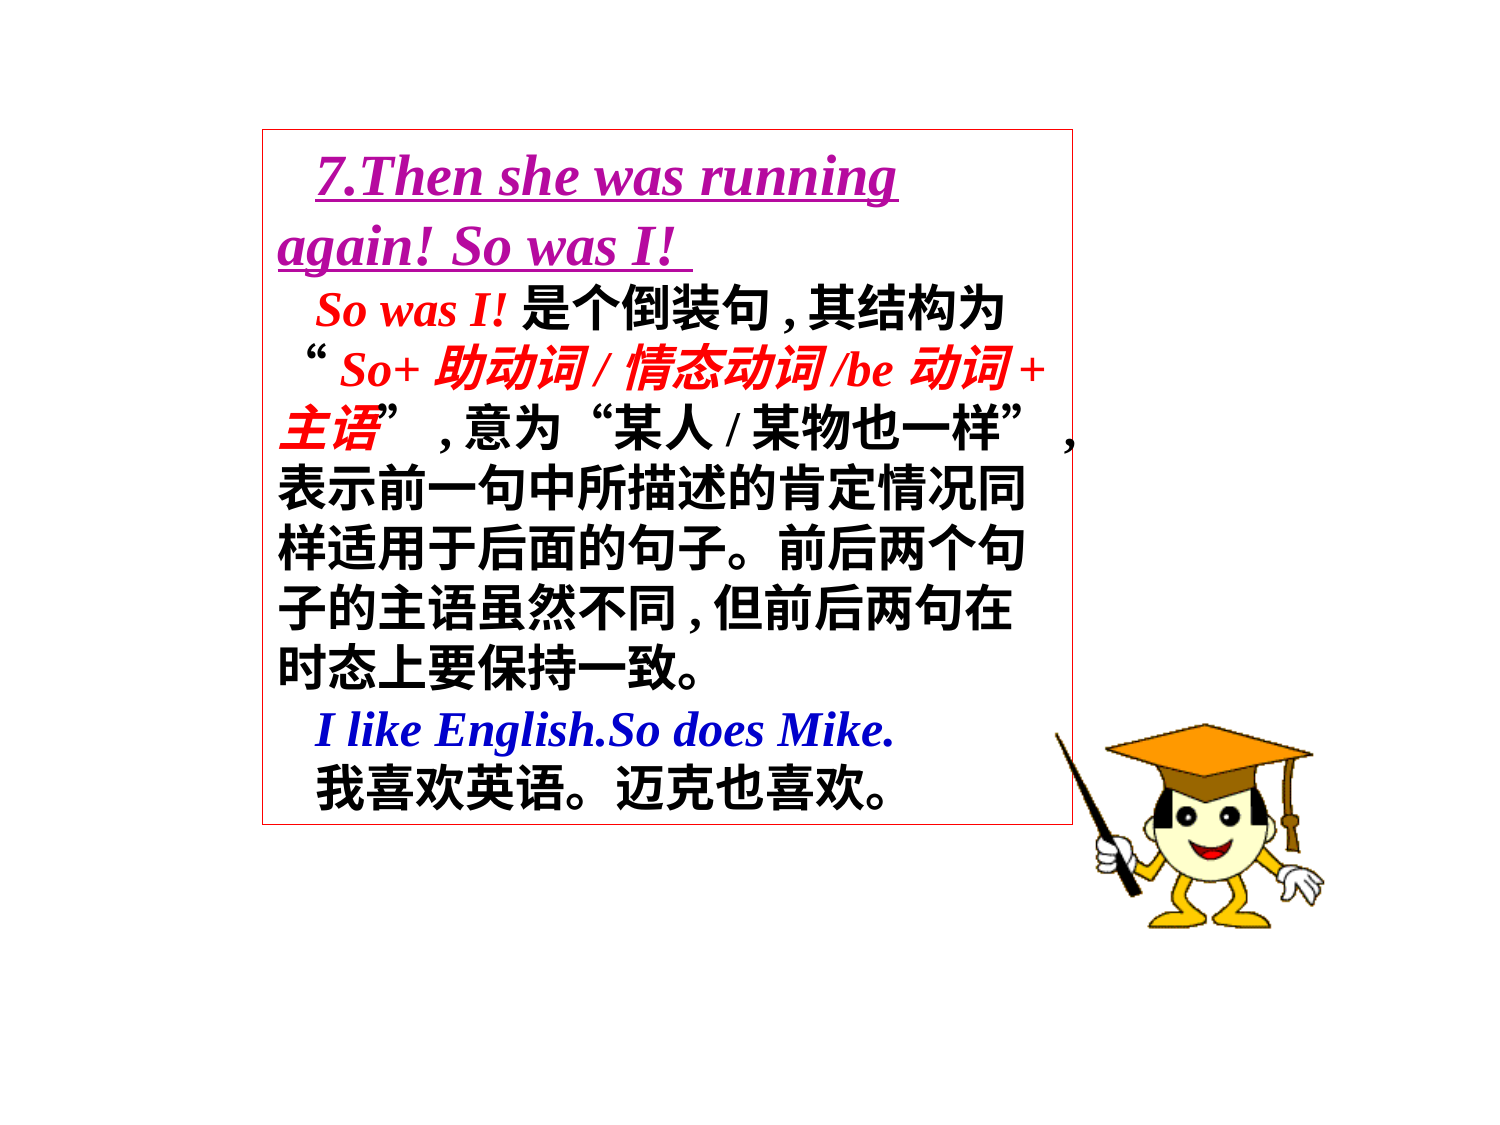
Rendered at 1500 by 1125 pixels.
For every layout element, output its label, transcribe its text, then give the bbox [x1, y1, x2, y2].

picture [1034, 707, 1348, 943]
text_box 7.Then she was running again! So was I! So was I!是个倒装句,其结构为“So+助动词/情态动词/be动词+ 主语”,意为“某人/某物也一样”,表示前一句中所描述的肯定情况同样适用于后面的句子。前后两个句子的主语虽然不同,但前后两句在时态上要保持一致。 I like English.So does Mike. 我喜欢英语。迈克也喜欢。 [262, 129, 1073, 825]
